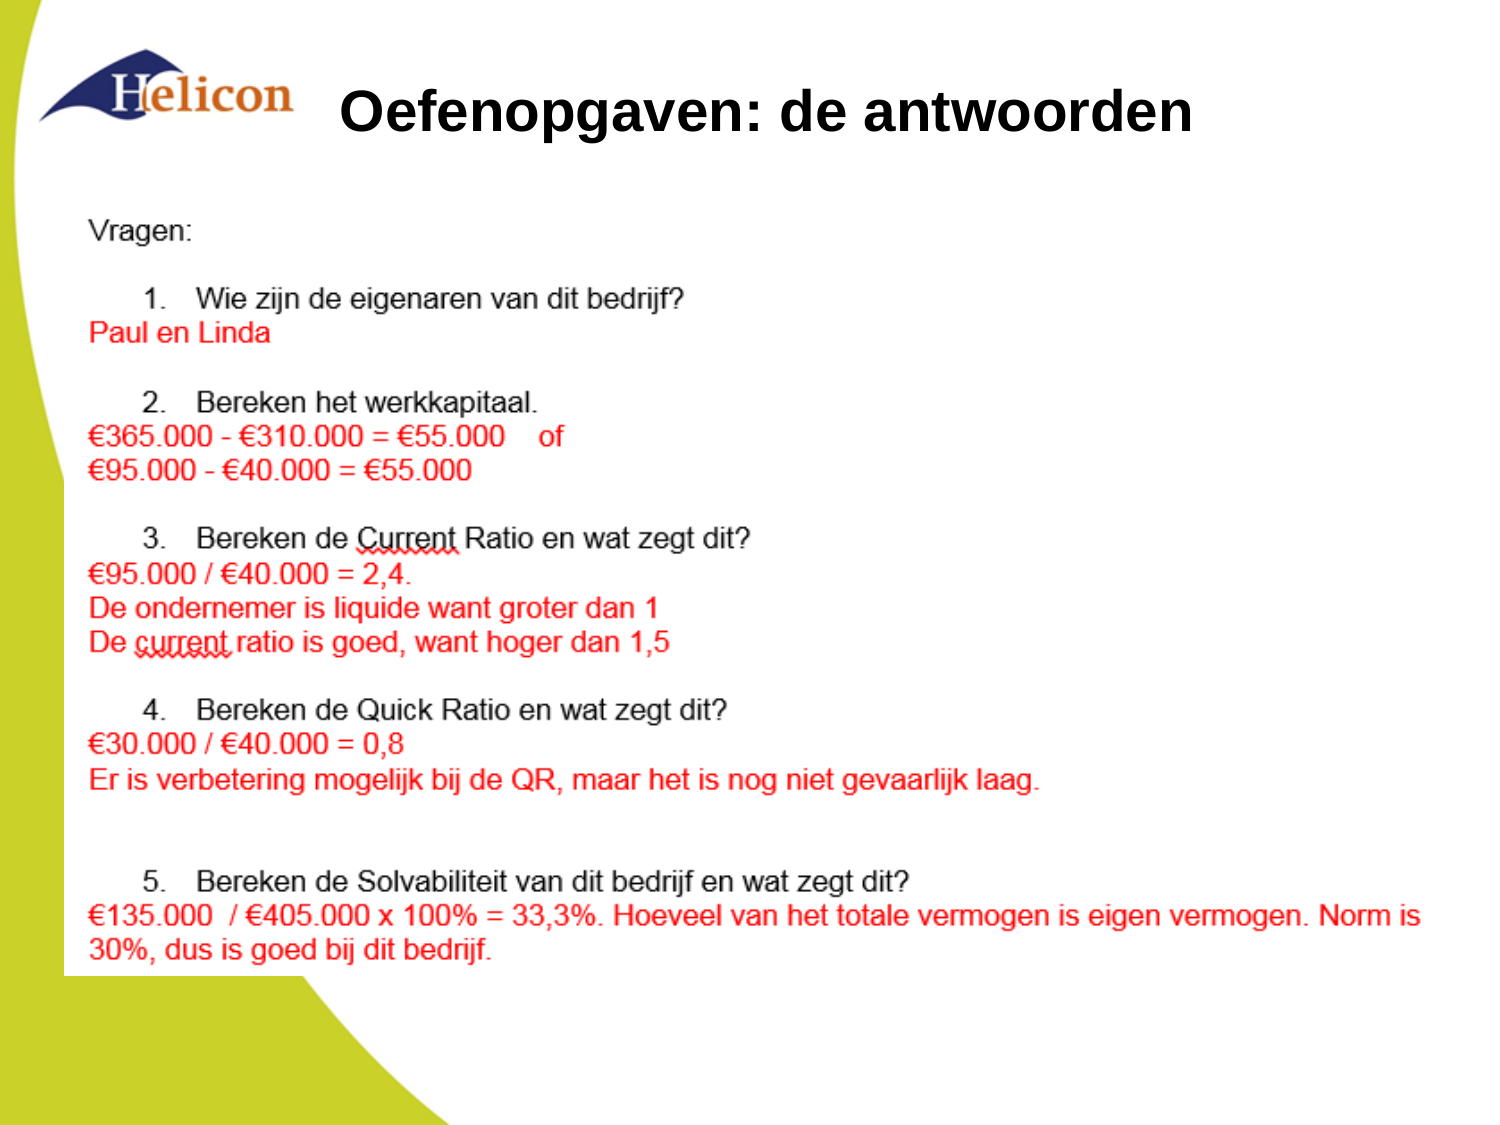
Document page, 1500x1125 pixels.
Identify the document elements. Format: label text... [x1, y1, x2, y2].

title Oefenopgaven: de antwoorden [324, 54, 1415, 161]
picture [0, 0, 1500, 1125]
